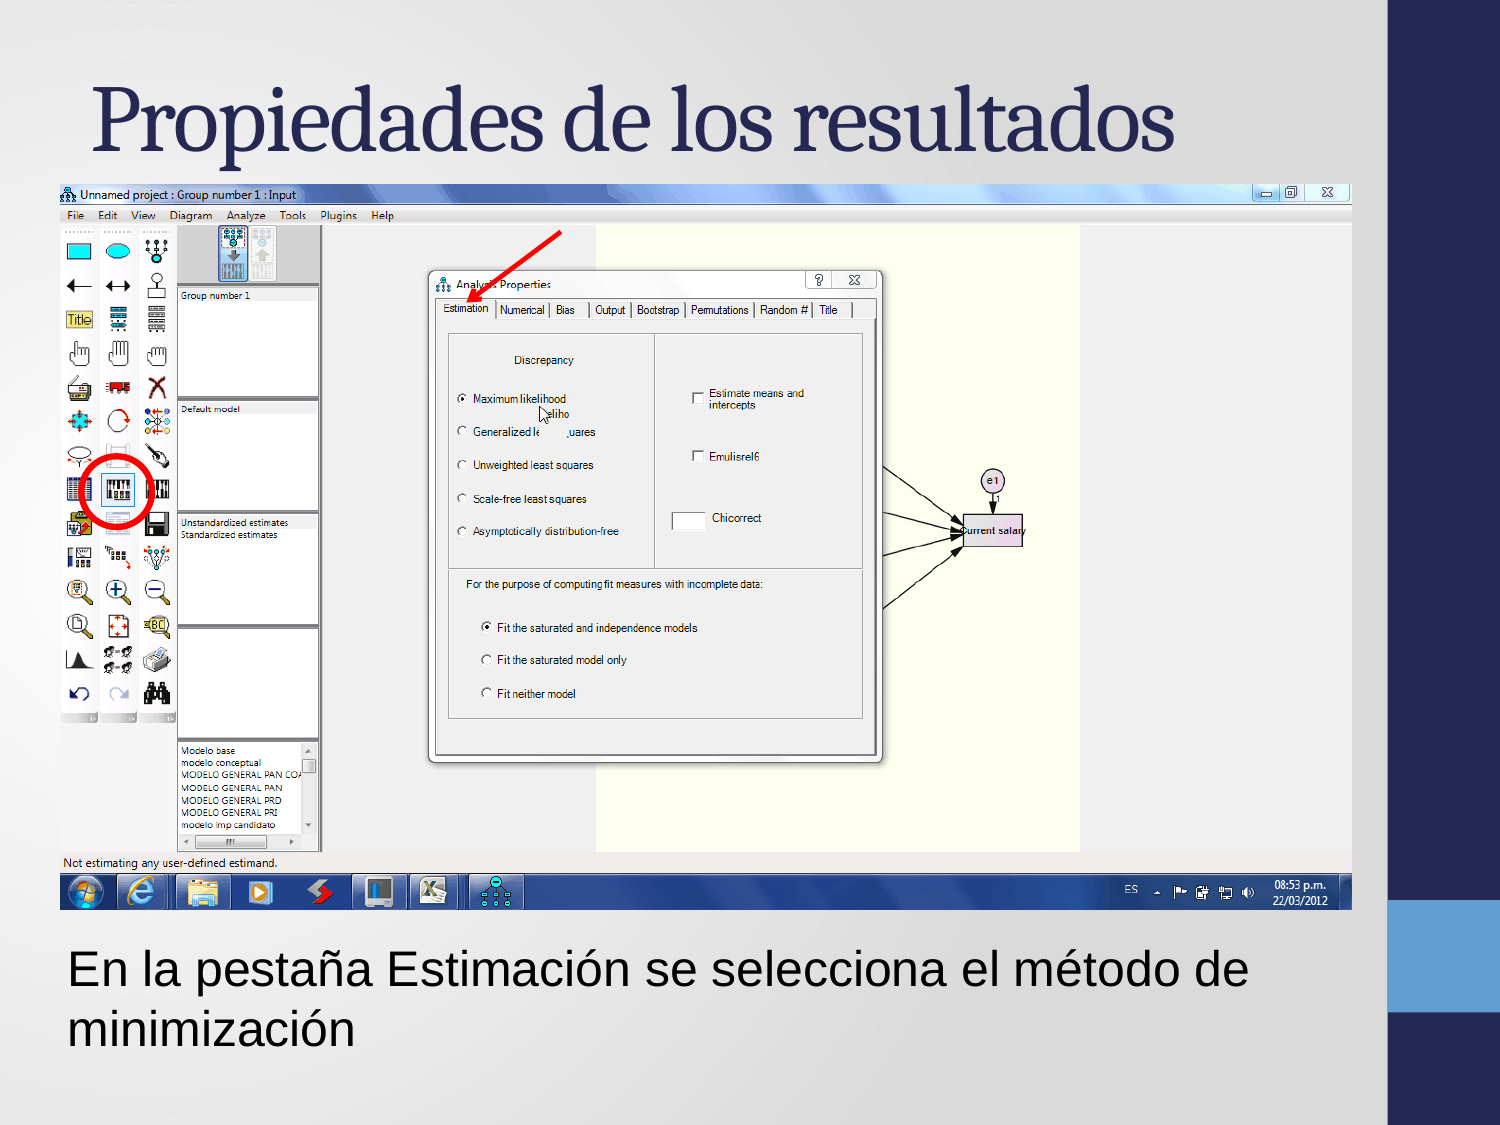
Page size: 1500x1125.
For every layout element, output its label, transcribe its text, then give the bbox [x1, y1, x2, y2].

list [60, 184, 1352, 911]
text_box En la pestaña Estimación se selecciona el método de minimización [53, 928, 1365, 1064]
title Propiedades de los resultados [75, 19, 1425, 207]
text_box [465, 231, 562, 304]
